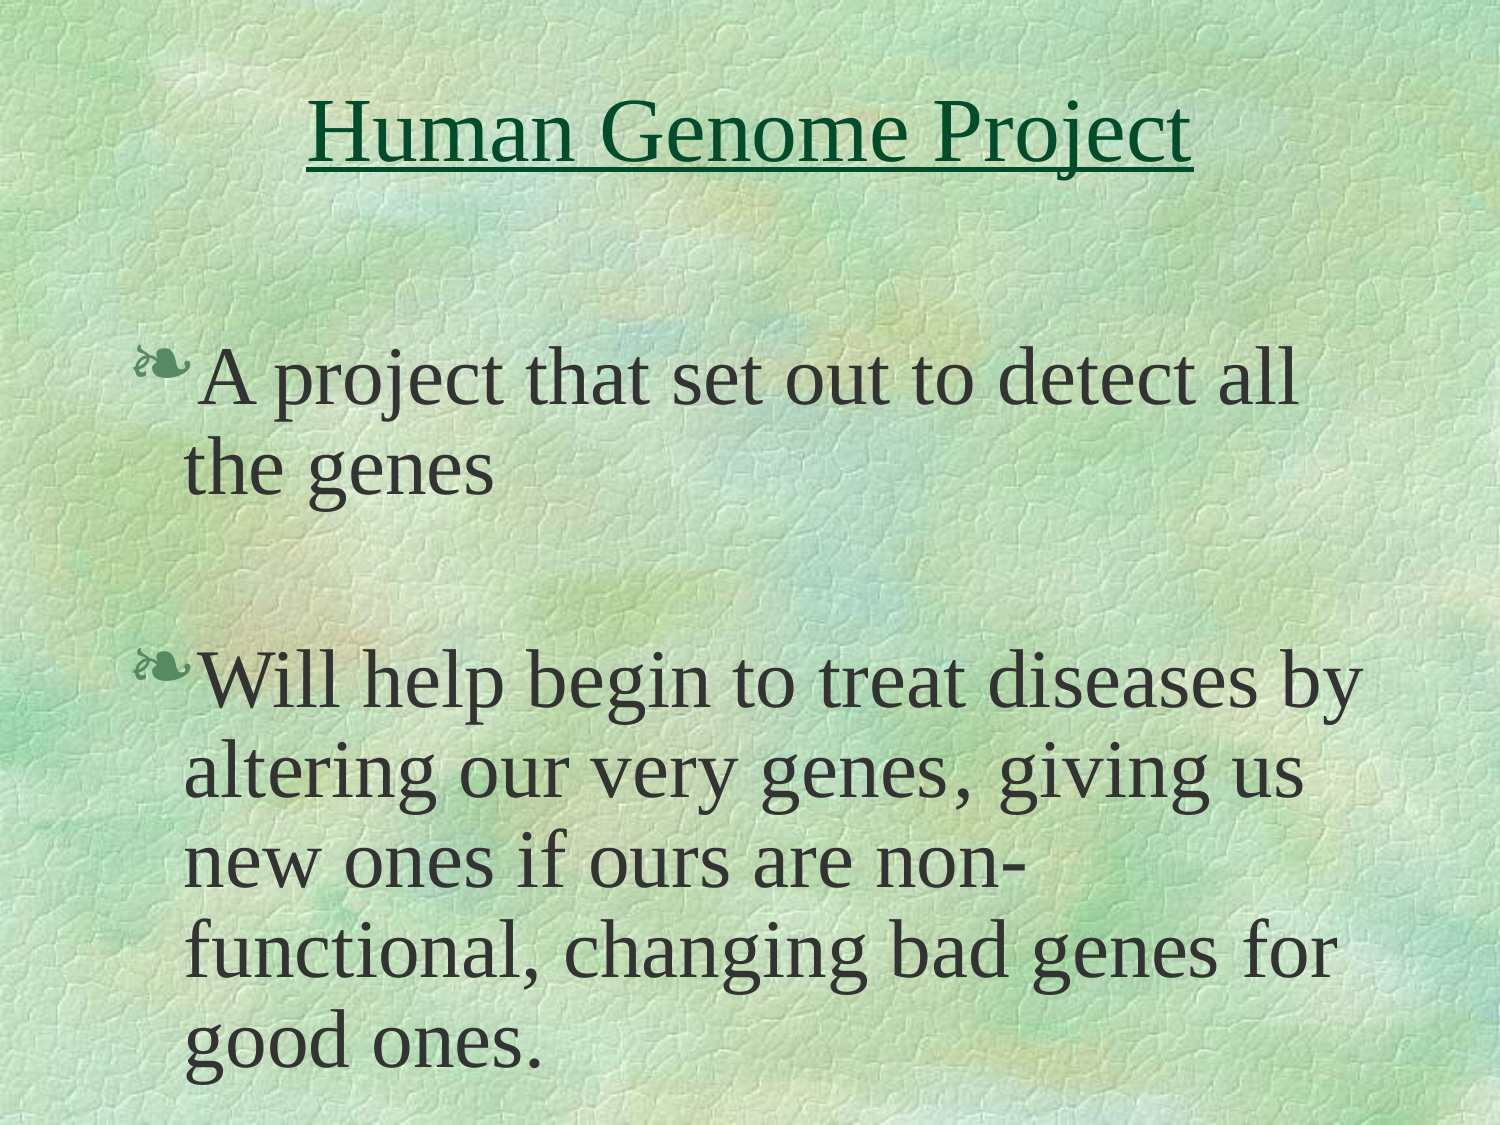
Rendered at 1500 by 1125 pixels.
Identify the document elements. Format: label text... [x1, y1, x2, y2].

picture [0, 0, 1500, 1125]
title Human Genome Project [112, 74, 1388, 188]
list A project that set out to detect all the genes Will help begin to treat diseases by altering our very genes‚ giving us new ones if ours are non-functional, changing bad genes for good ones. [112, 324, 1388, 1001]
